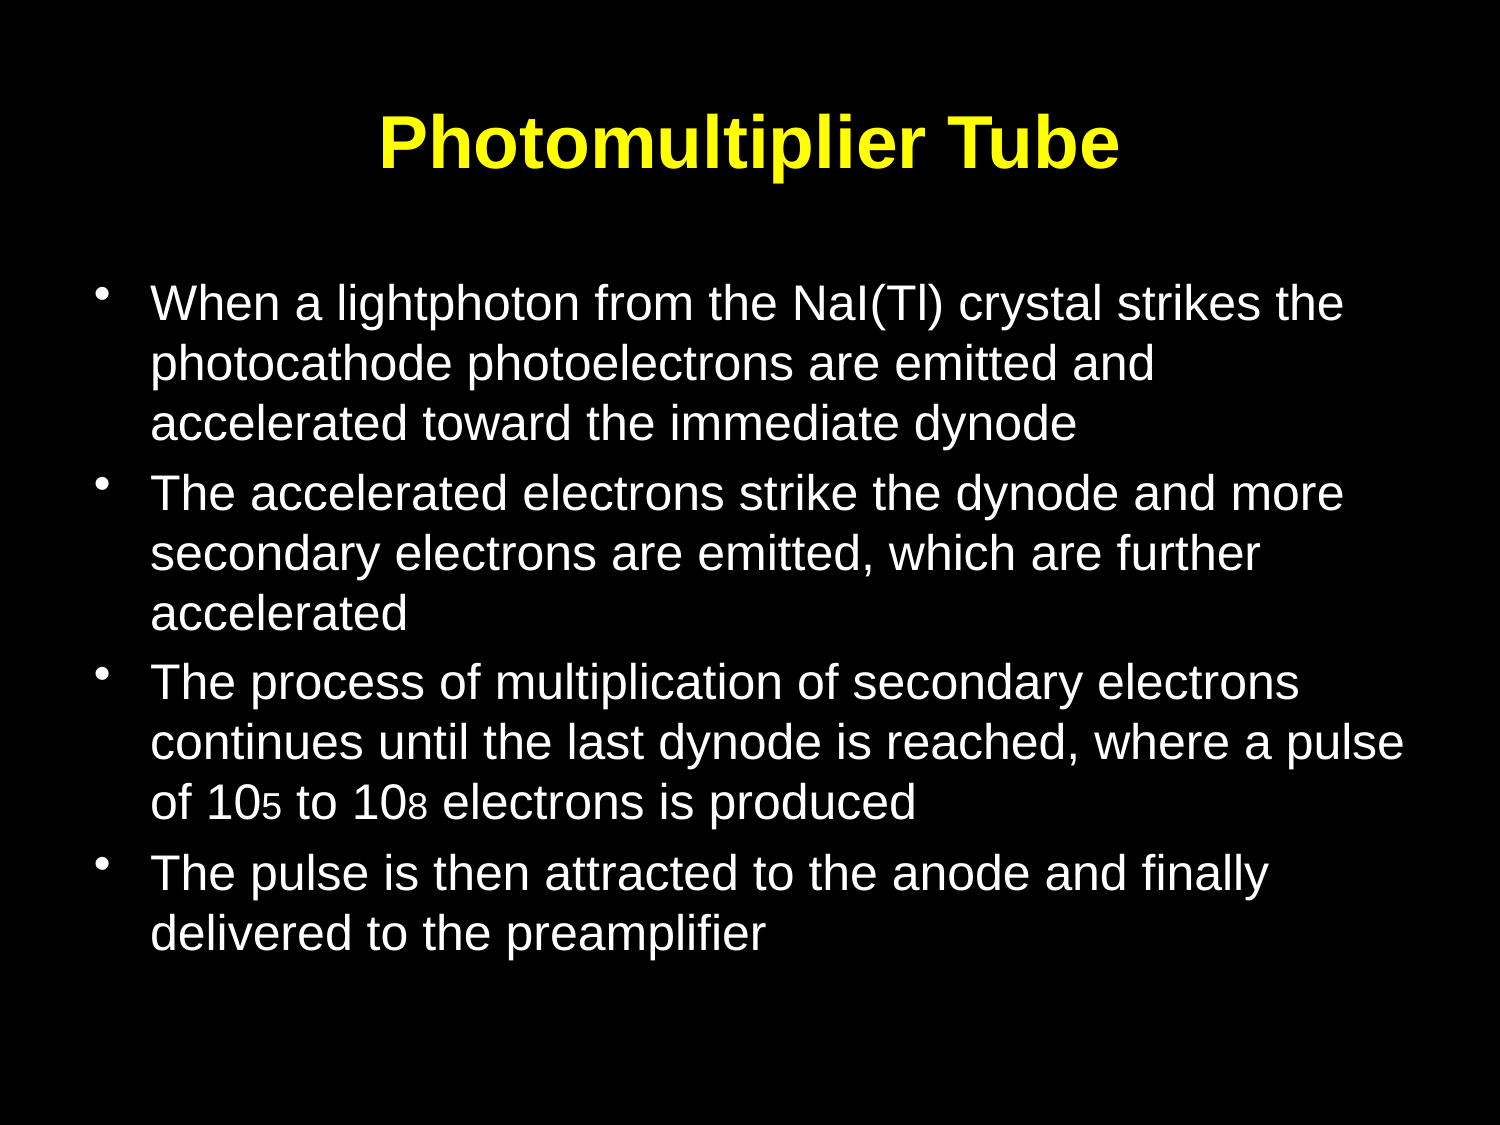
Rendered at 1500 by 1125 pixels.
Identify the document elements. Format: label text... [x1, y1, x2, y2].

title Photomultiplier Tube [74, 44, 1426, 233]
list When a lightphoton from the NaI(Tl) crystal strikes the photocathode photoelectrons are emitted and accelerated toward the immediate dynode The accelerated electrons strike the dynode and more secondary electrons are emitted, which are further accelerated The process of multiplication of secondary electrons continues until the last dynode is reached, where a pulse of 105 to 108 electrons is produced The pulse is then attracted to the anode and finally delivered to the preamplifier [74, 262, 1426, 1006]
